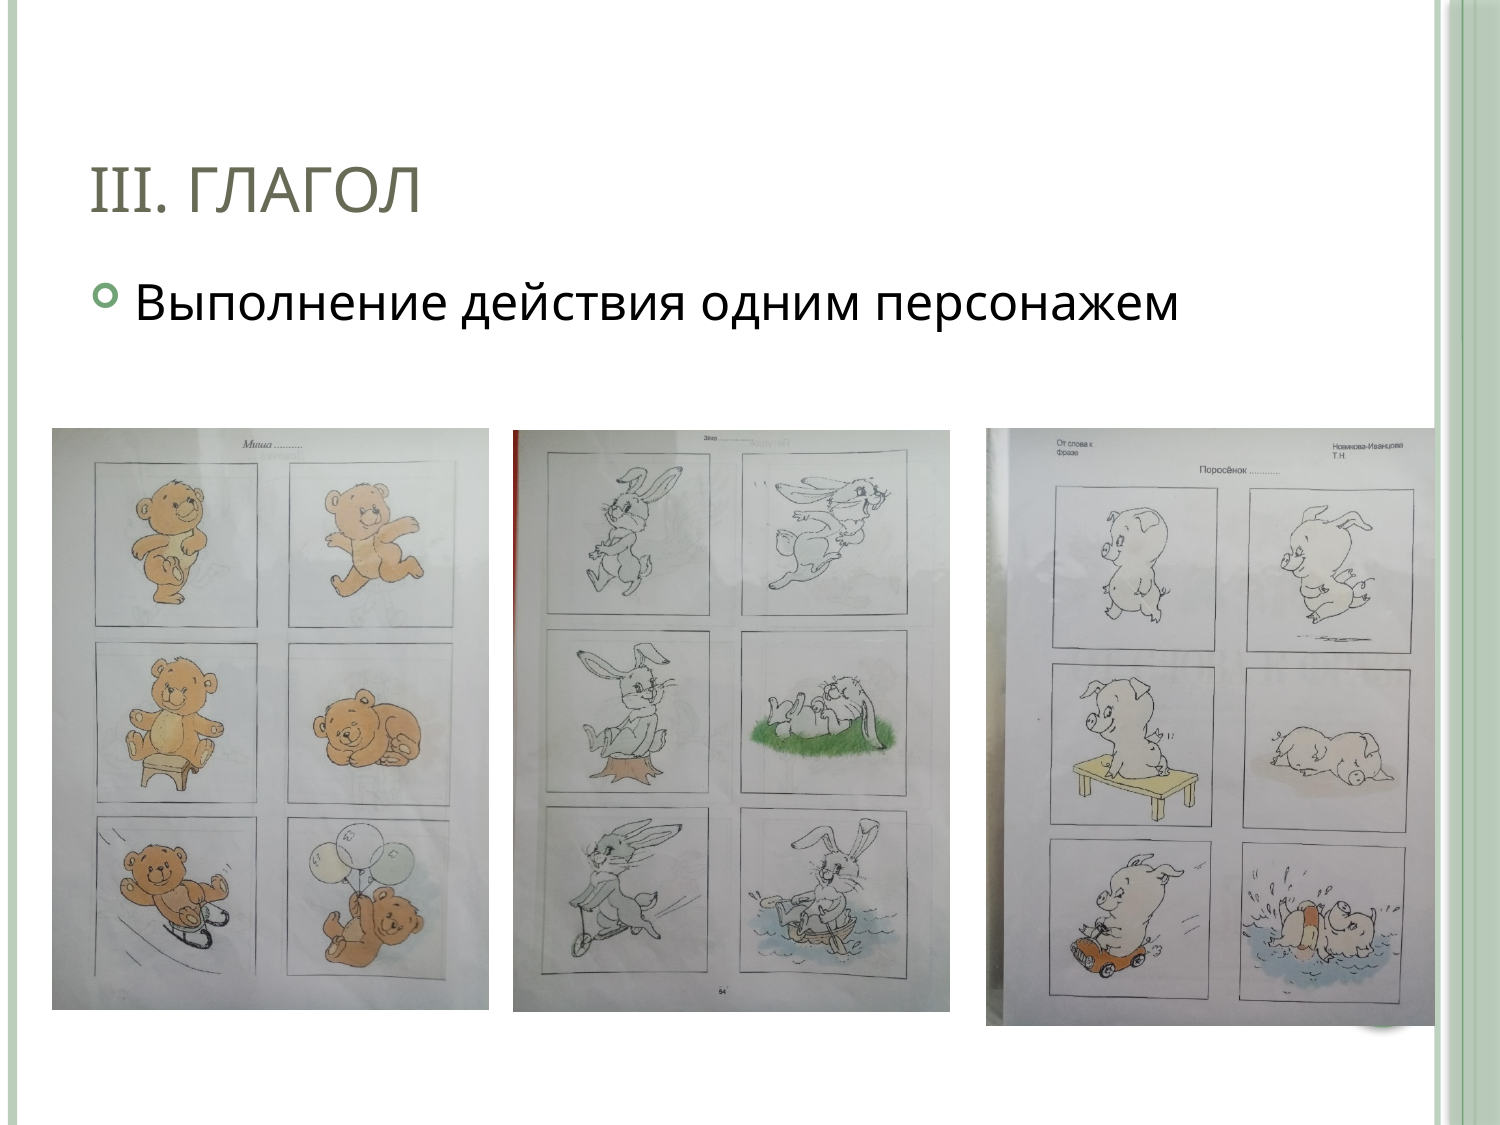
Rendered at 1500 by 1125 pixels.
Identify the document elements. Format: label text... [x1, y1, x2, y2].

list Выполнение действия одним персонажем [75, 262, 1300, 1062]
picture [513, 429, 951, 1012]
picture [985, 427, 1435, 1027]
title III. Глагол [75, 45, 1300, 233]
picture [52, 427, 490, 1011]
